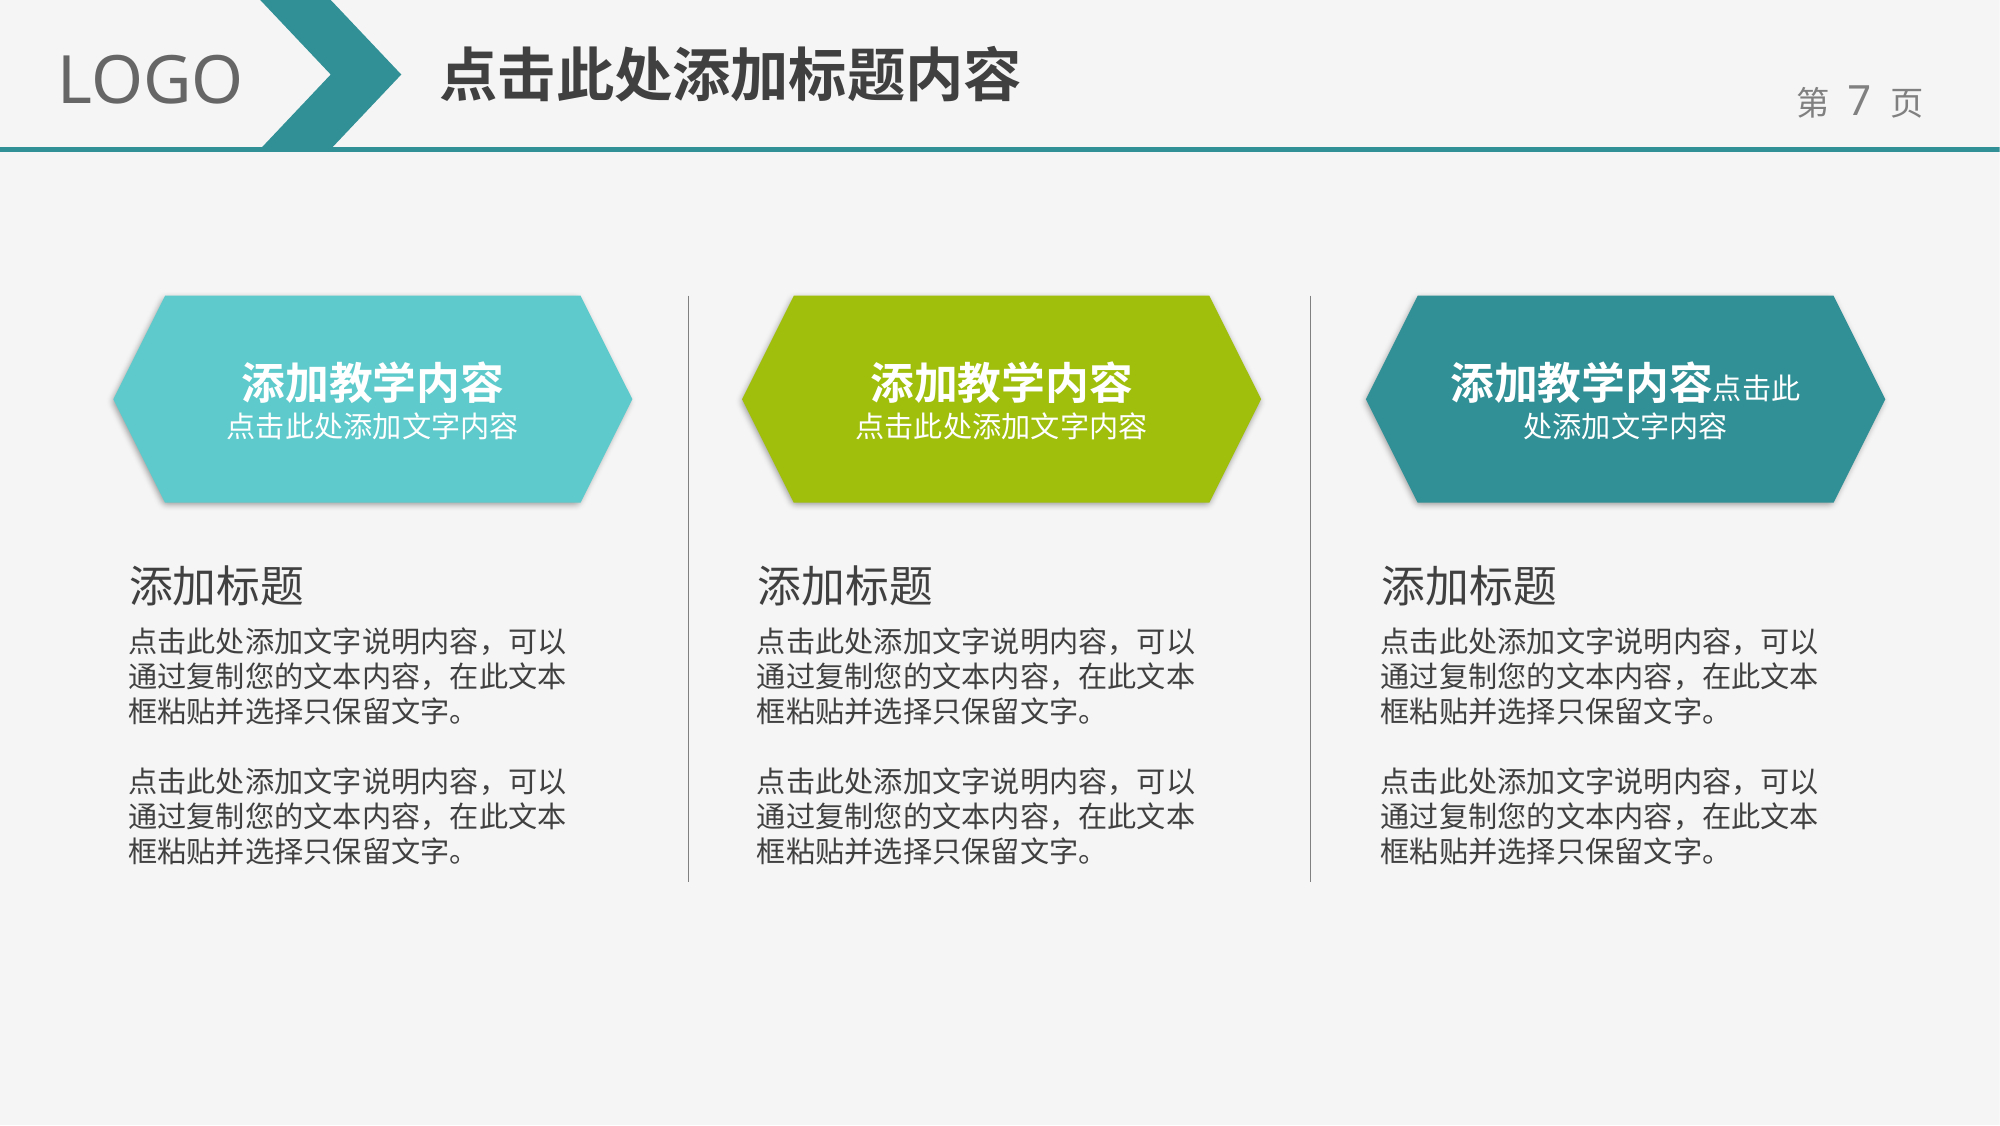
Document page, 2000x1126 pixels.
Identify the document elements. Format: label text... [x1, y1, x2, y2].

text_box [1365, 551, 1846, 879]
text_box 点击此处添加标题内容 [424, 31, 1095, 116]
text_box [741, 551, 1222, 879]
text_box 添加教学内容 点击此处添加文字内容 [110, 292, 636, 506]
text_box [258, 0, 403, 148]
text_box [113, 551, 593, 879]
text_box 添加教学内容 点击此处添加文字内容 [739, 292, 1264, 506]
text_box 添加教学内容点击此处添加文字内容 [1363, 292, 1889, 506]
text_box LOGO [42, 29, 259, 125]
